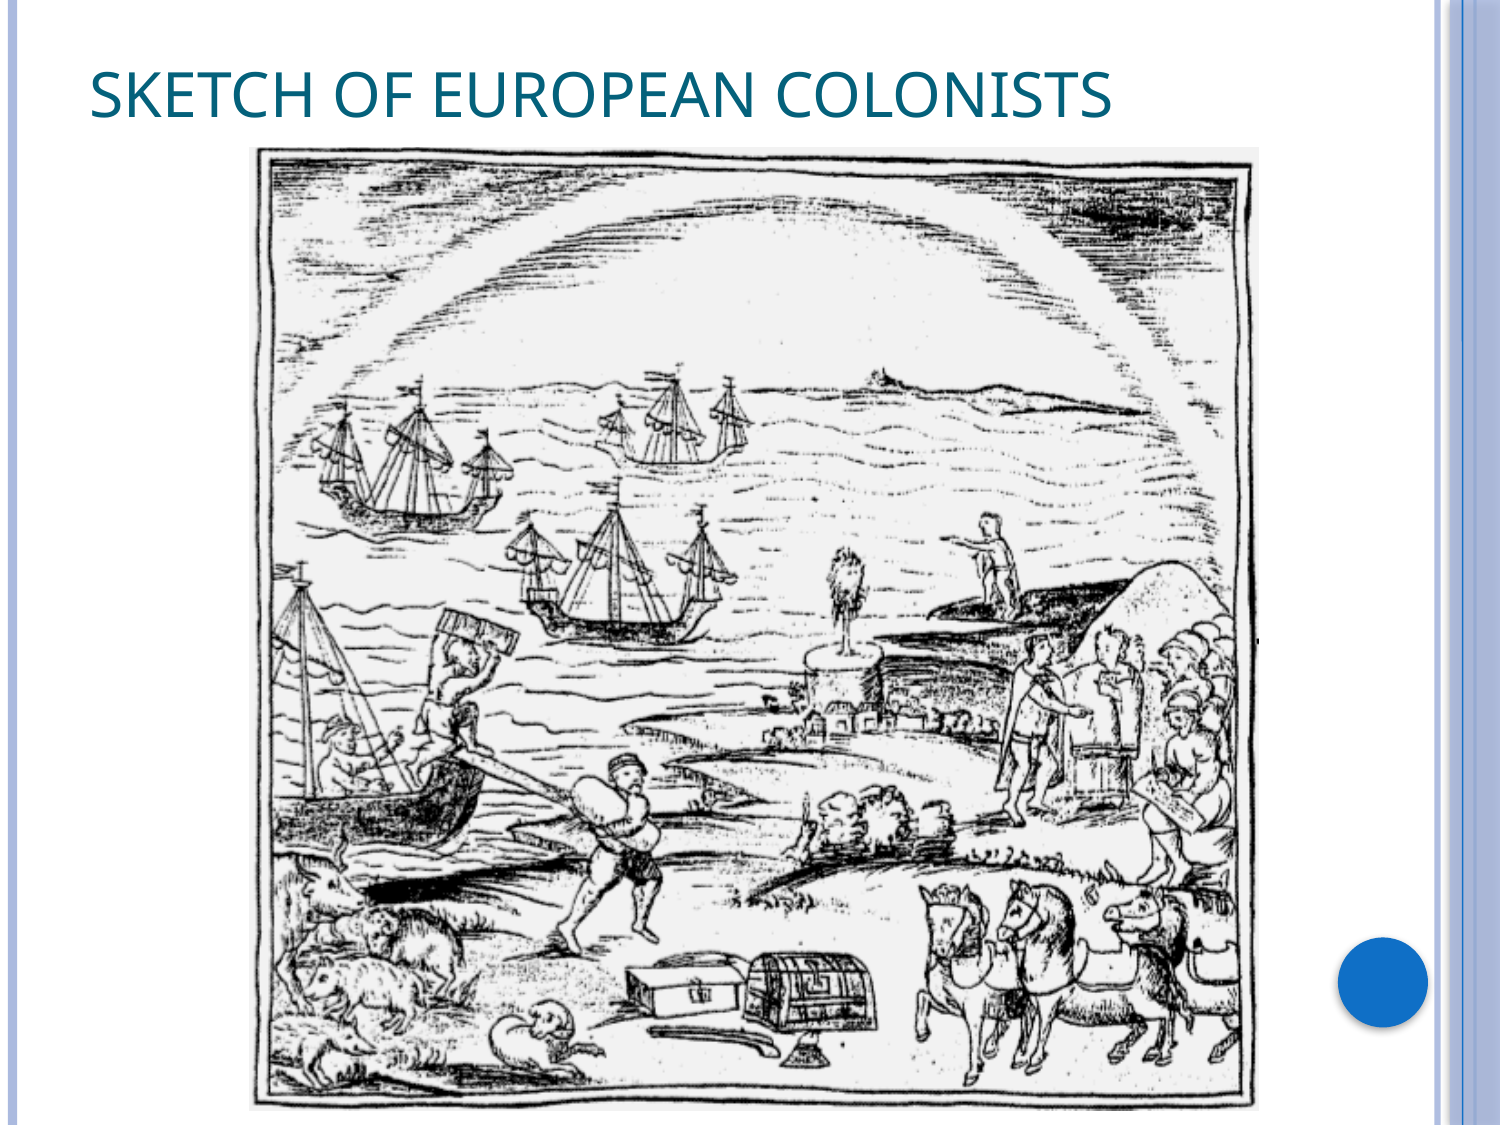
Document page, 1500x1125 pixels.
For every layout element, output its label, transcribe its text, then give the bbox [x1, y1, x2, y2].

title Sketch of European Colonists [75, 45, 1300, 138]
picture [249, 147, 1259, 1112]
